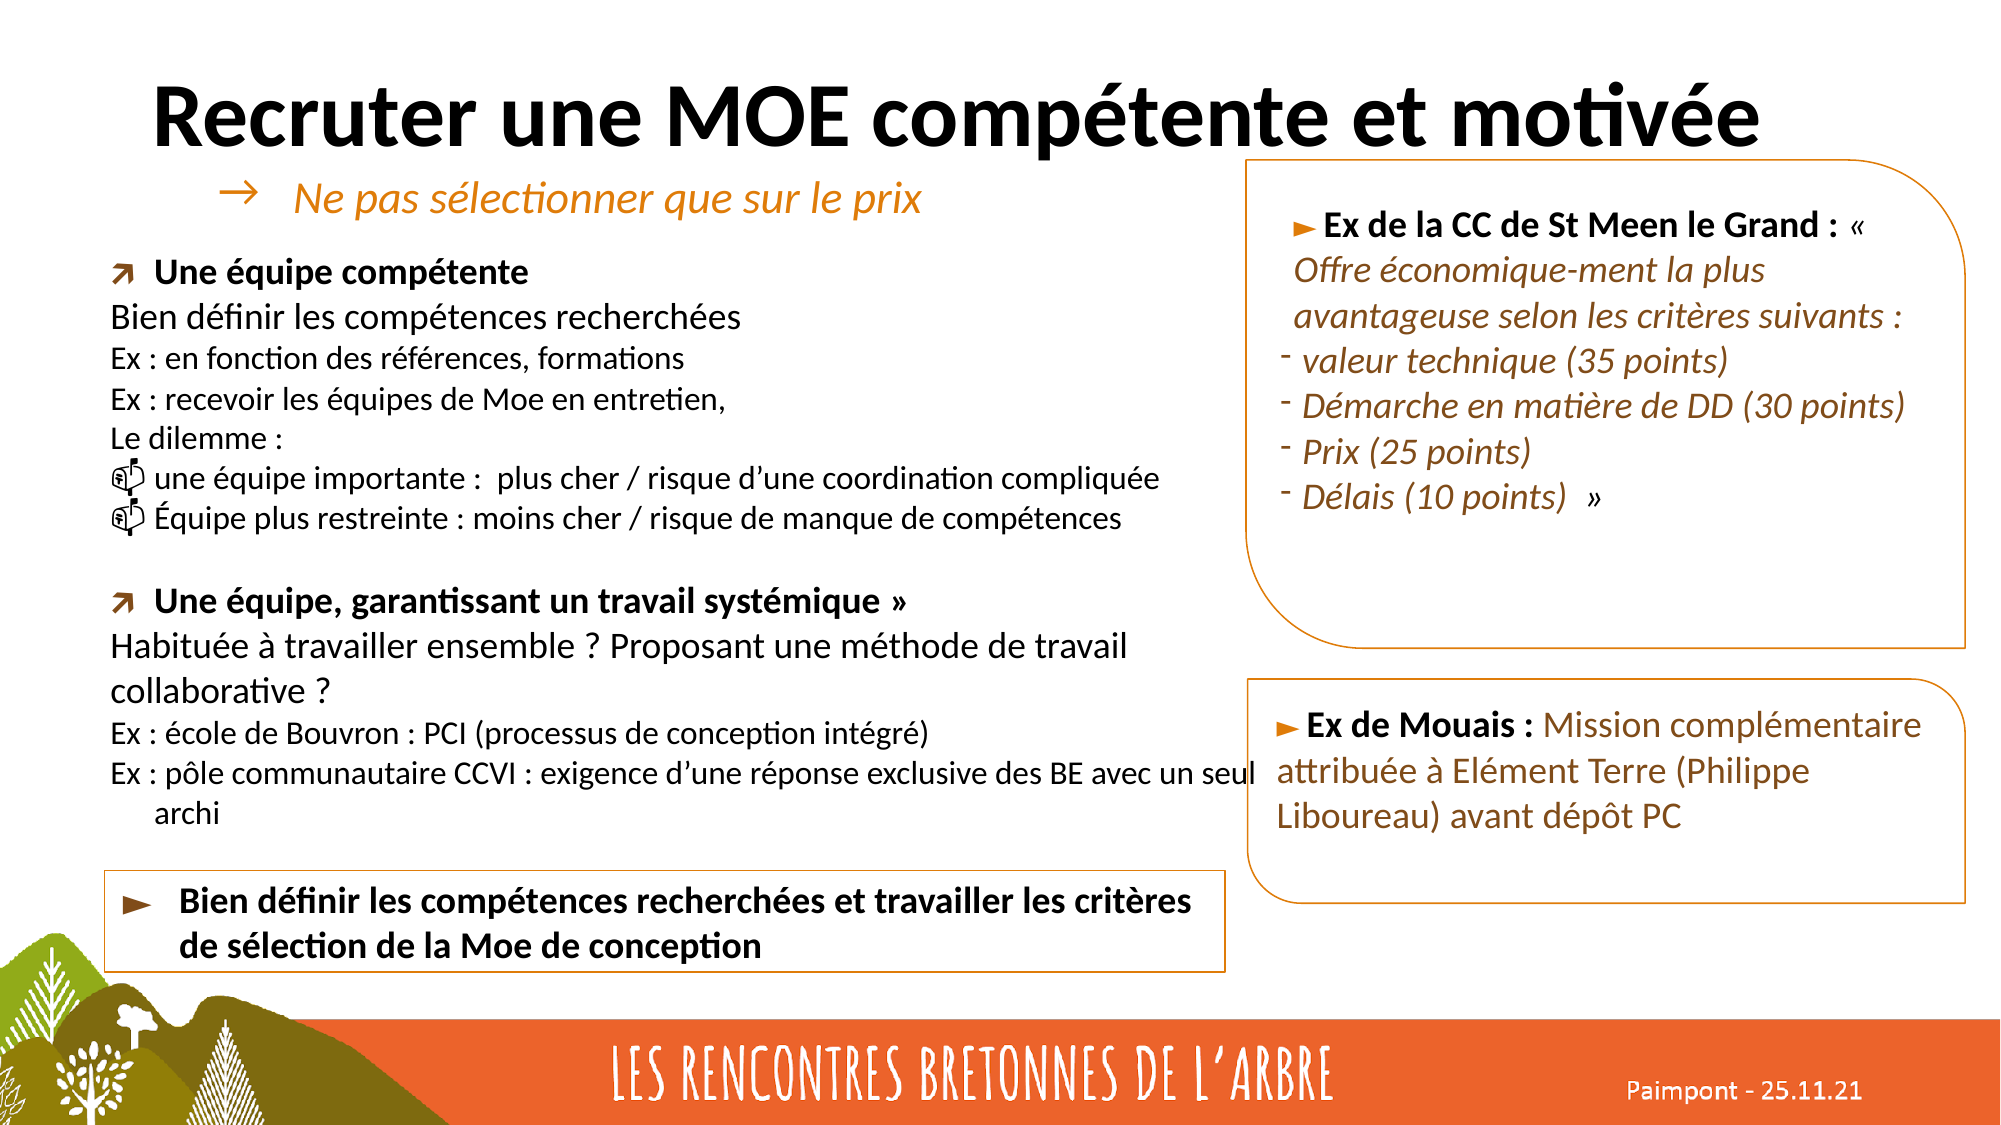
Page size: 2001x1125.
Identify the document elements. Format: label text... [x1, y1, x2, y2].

text_box Bien définir les compétences recherchées et travailler les critères de sélection de la Moe de conception [104, 870, 1225, 972]
text_box Ne pas sélectionner que sur le prix [203, 160, 2000, 231]
picture [0, 925, 2001, 1125]
text_box Une équipe compétente Bien définir les compétences recherchées Ex : en fonction des références, formations Ex : recevoir les équipes de Moe en entretien, Le dilemme : une équipe importante : plus cher / risque d’une coordination compliquée Équipe plus restreinte : moins cher / risque de manque de compétences Une équipe, garantissant un travail systémique » Habituée à travailler ensemble ? Proposant une méthode de travail collaborative ? Ex : école de Bouvron : PCI (processus de conception intégré) Ex : pôle communautaire CCVI : exigence d’une réponse exclusive des BE avec un seul archi [96, 239, 1285, 1014]
text_box ► Ex de Mouais : Mission complémentaire attribuée à Elément Terre (Philippe Liboureau) avant dépôt PC [1247, 679, 1966, 904]
title Recruter une MOE compétente et motivée [137, 59, 1863, 239]
text_box ► Ex de la CC de St Meen le Grand : « Offre économique-ment la plus avantageuse selon les critères suivants : valeur technique (35 points) Démarche en matière de DD (30 points) Prix (25 points) Délais (10 points) » [1246, 231, 1966, 649]
